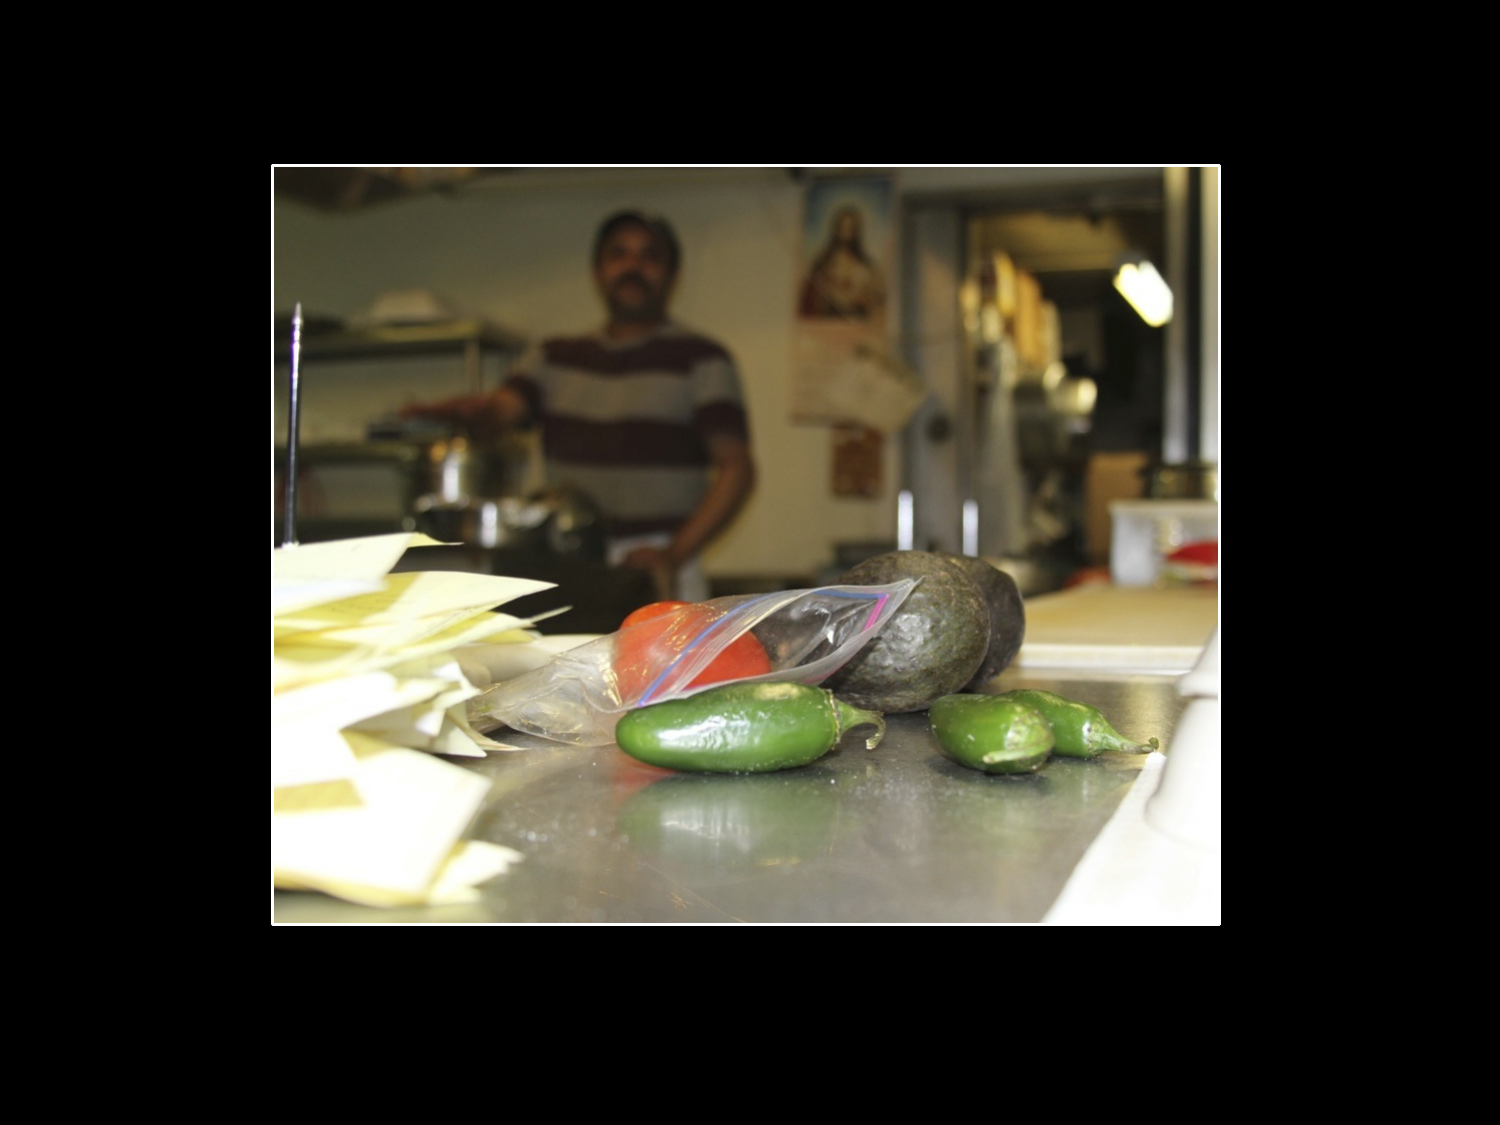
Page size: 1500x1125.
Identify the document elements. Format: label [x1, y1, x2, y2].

picture [273, 166, 1219, 924]
